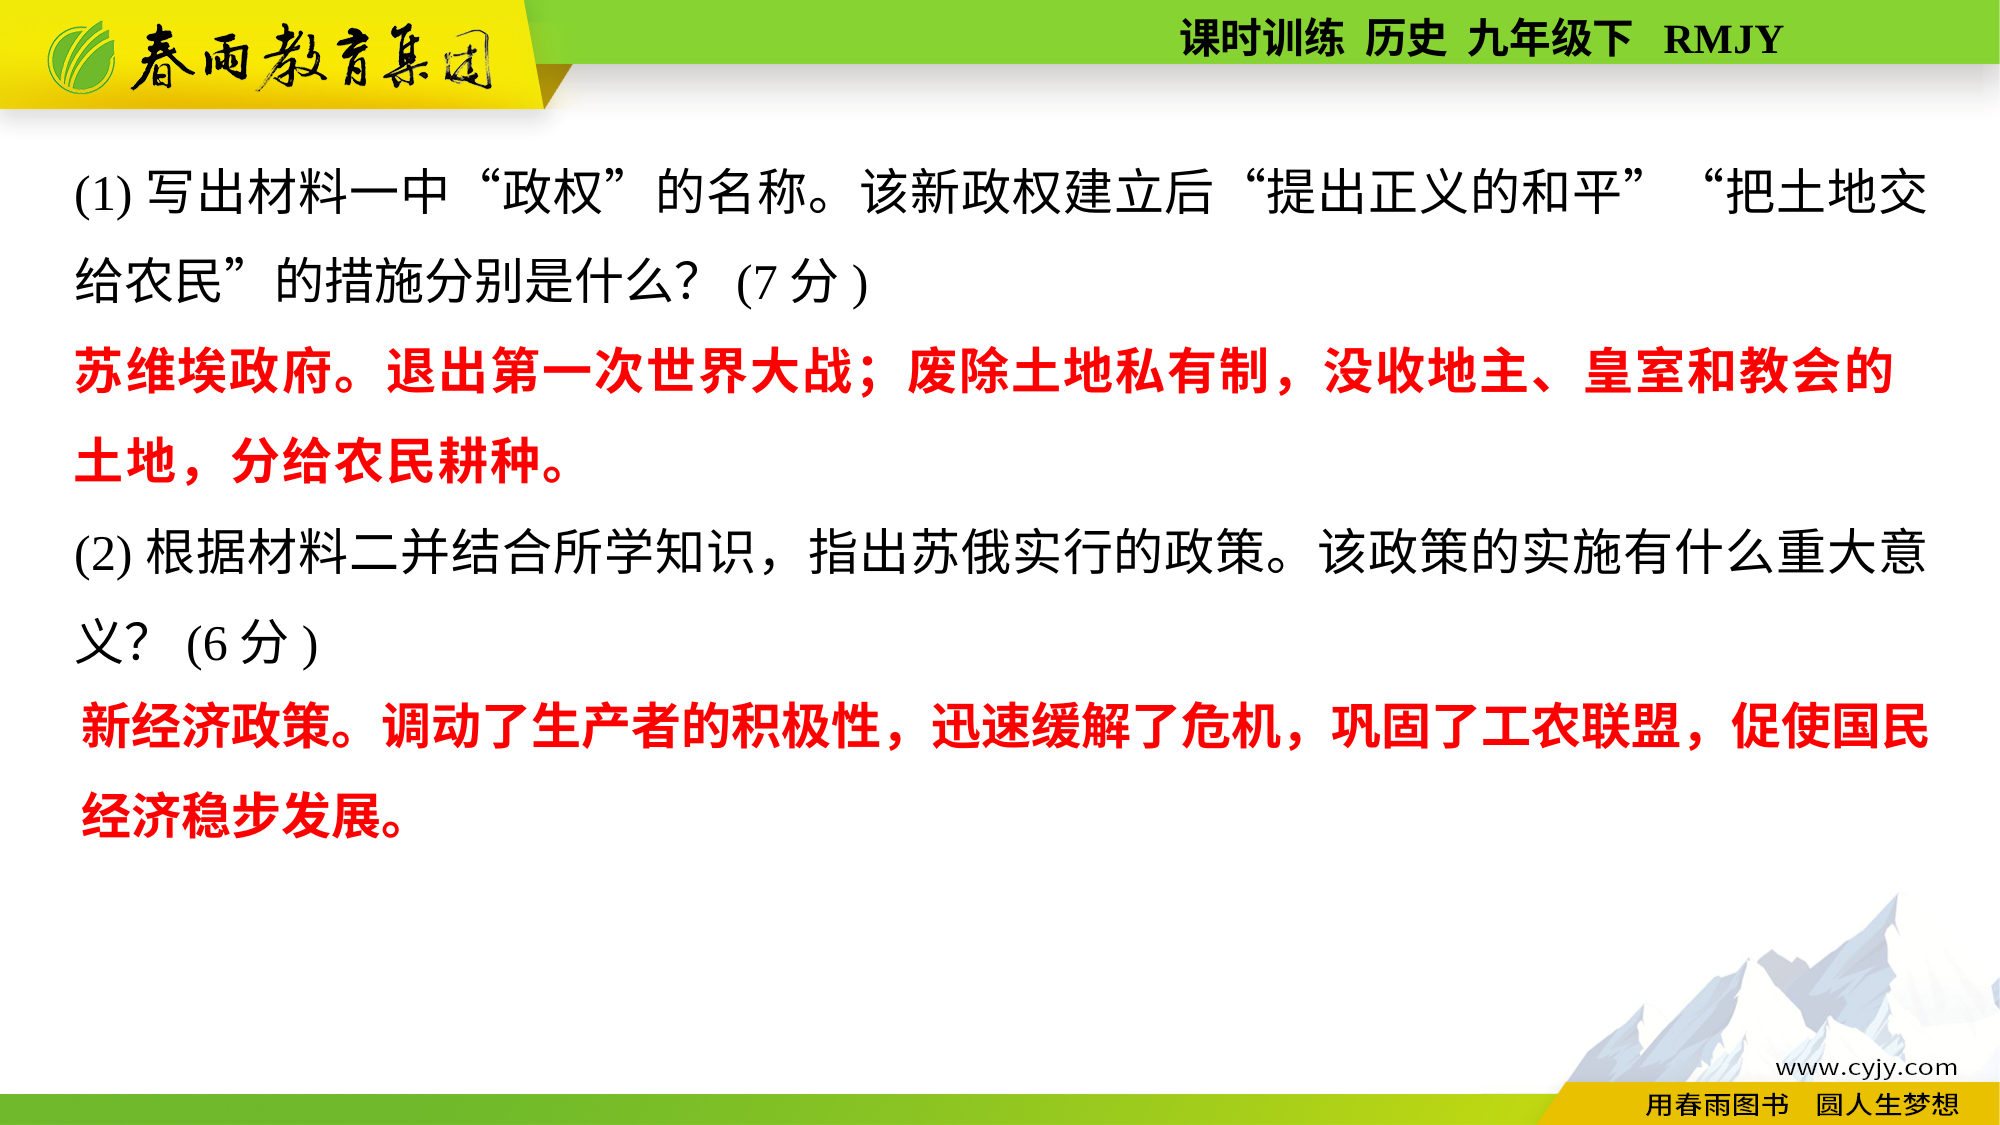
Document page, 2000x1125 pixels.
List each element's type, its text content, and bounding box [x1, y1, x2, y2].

list (1)写出材料一中“政权”的名称。该新政权建立后“提出正义的和平”“把土地交给农民”的措施分别是什么？(7分) (2)根据材料二并结合所学知识，指出苏俄实行的政策。该政策的实施有什么重大意义？(6分) [59, 498, 1944, 683]
text_box 新经济政策。调动了生产者的积极性，迅速缓解了危机，巩固了工农联盟，促使国民经济稳步发展。 [66, 656, 1957, 852]
list (1)写出材料一中“政权”的名称。该新政权建立后“提出正义的和平”“把土地交给农民”的措施分别是什么？(7分) (2)根据材料二并结合所学知识，指出苏俄实行的政策。该政策的实施有什么重大意义？(6分) [59, 122, 1944, 302]
text_box 苏维埃政府。退出第一次世界大战；废除土地私有制，没收地主、皇室和教会的土地，分给农民耕种。 [59, 302, 1957, 498]
picture [0, 0, 2000, 1125]
